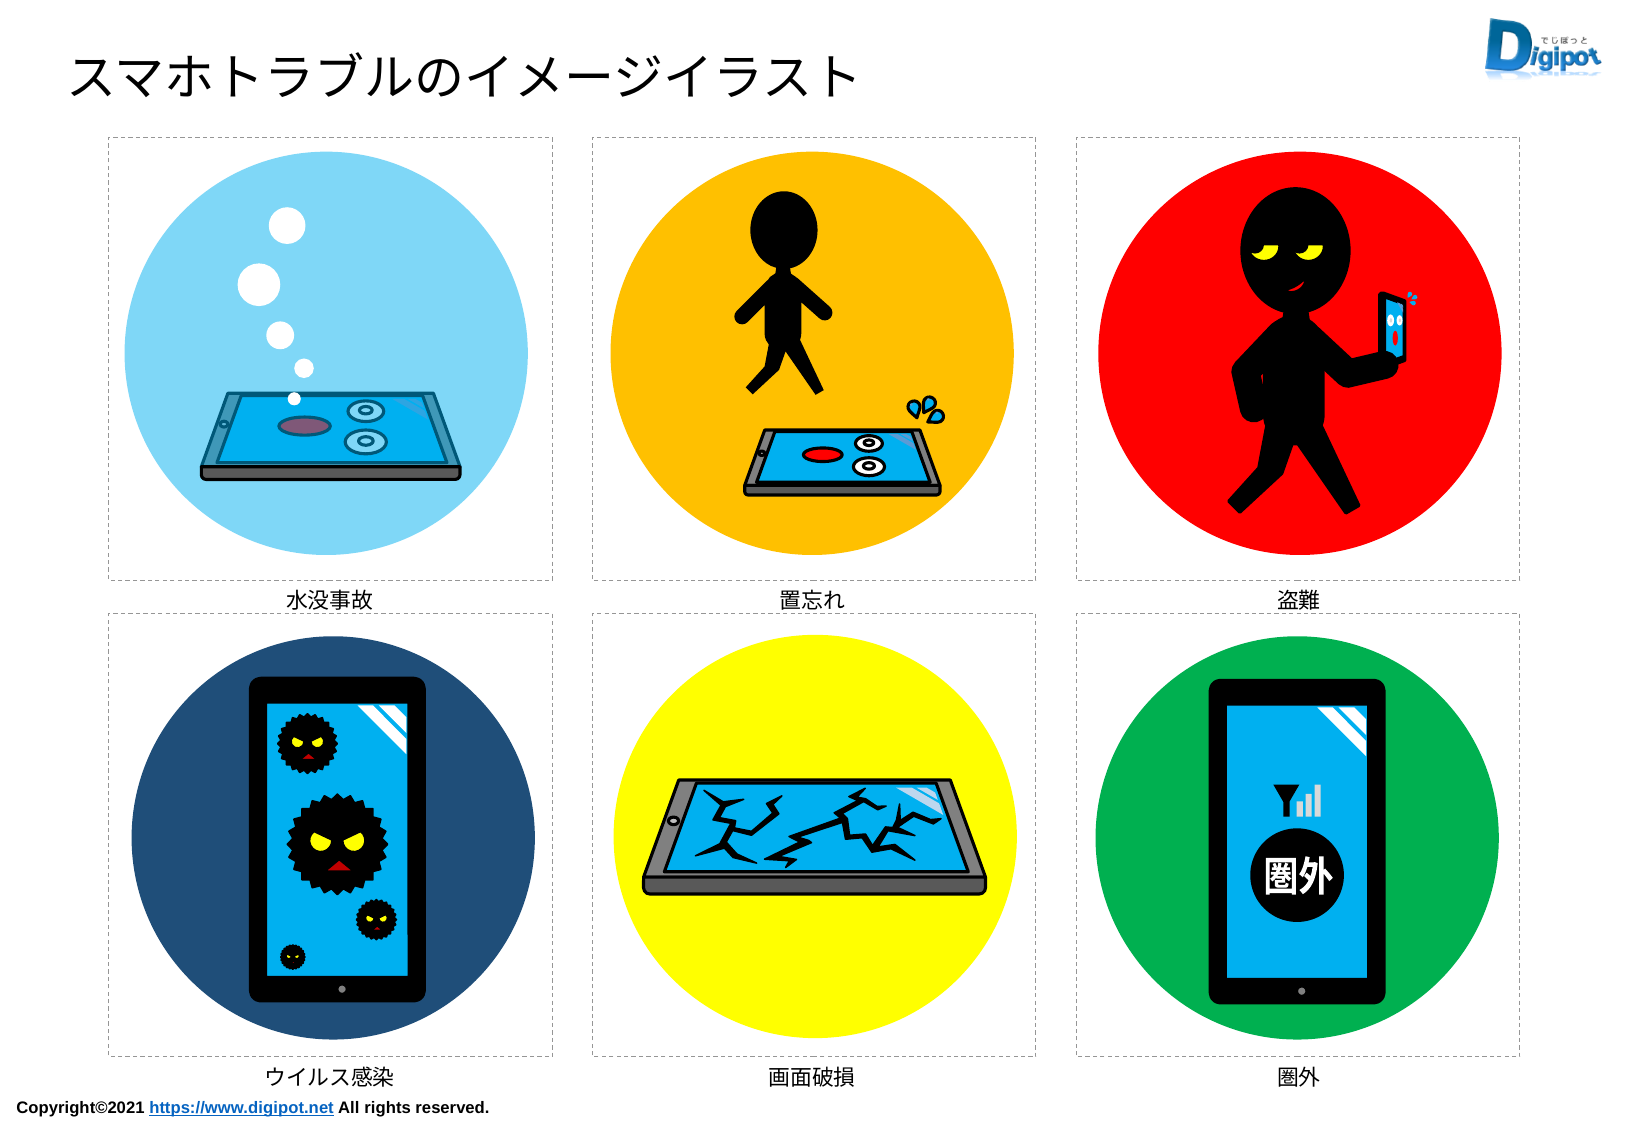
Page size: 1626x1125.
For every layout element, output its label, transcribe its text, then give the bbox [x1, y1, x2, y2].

picture [1485, 18, 1602, 82]
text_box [613, 634, 1017, 1039]
text_box 水没事故 [109, 578, 551, 620]
text_box 盗難 [1078, 578, 1520, 620]
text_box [1098, 151, 1502, 555]
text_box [124, 151, 528, 555]
text_box 置忘れ [591, 578, 1033, 620]
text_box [131, 636, 535, 1040]
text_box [610, 151, 1014, 555]
text_box 画面破損 [591, 1055, 1033, 1097]
text_box ウイルス感染 [109, 1055, 551, 1097]
text_box 圏外 [1078, 1055, 1520, 1097]
text_box スマホトラブルのイメージイラスト [51, 38, 878, 113]
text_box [1095, 636, 1499, 1040]
